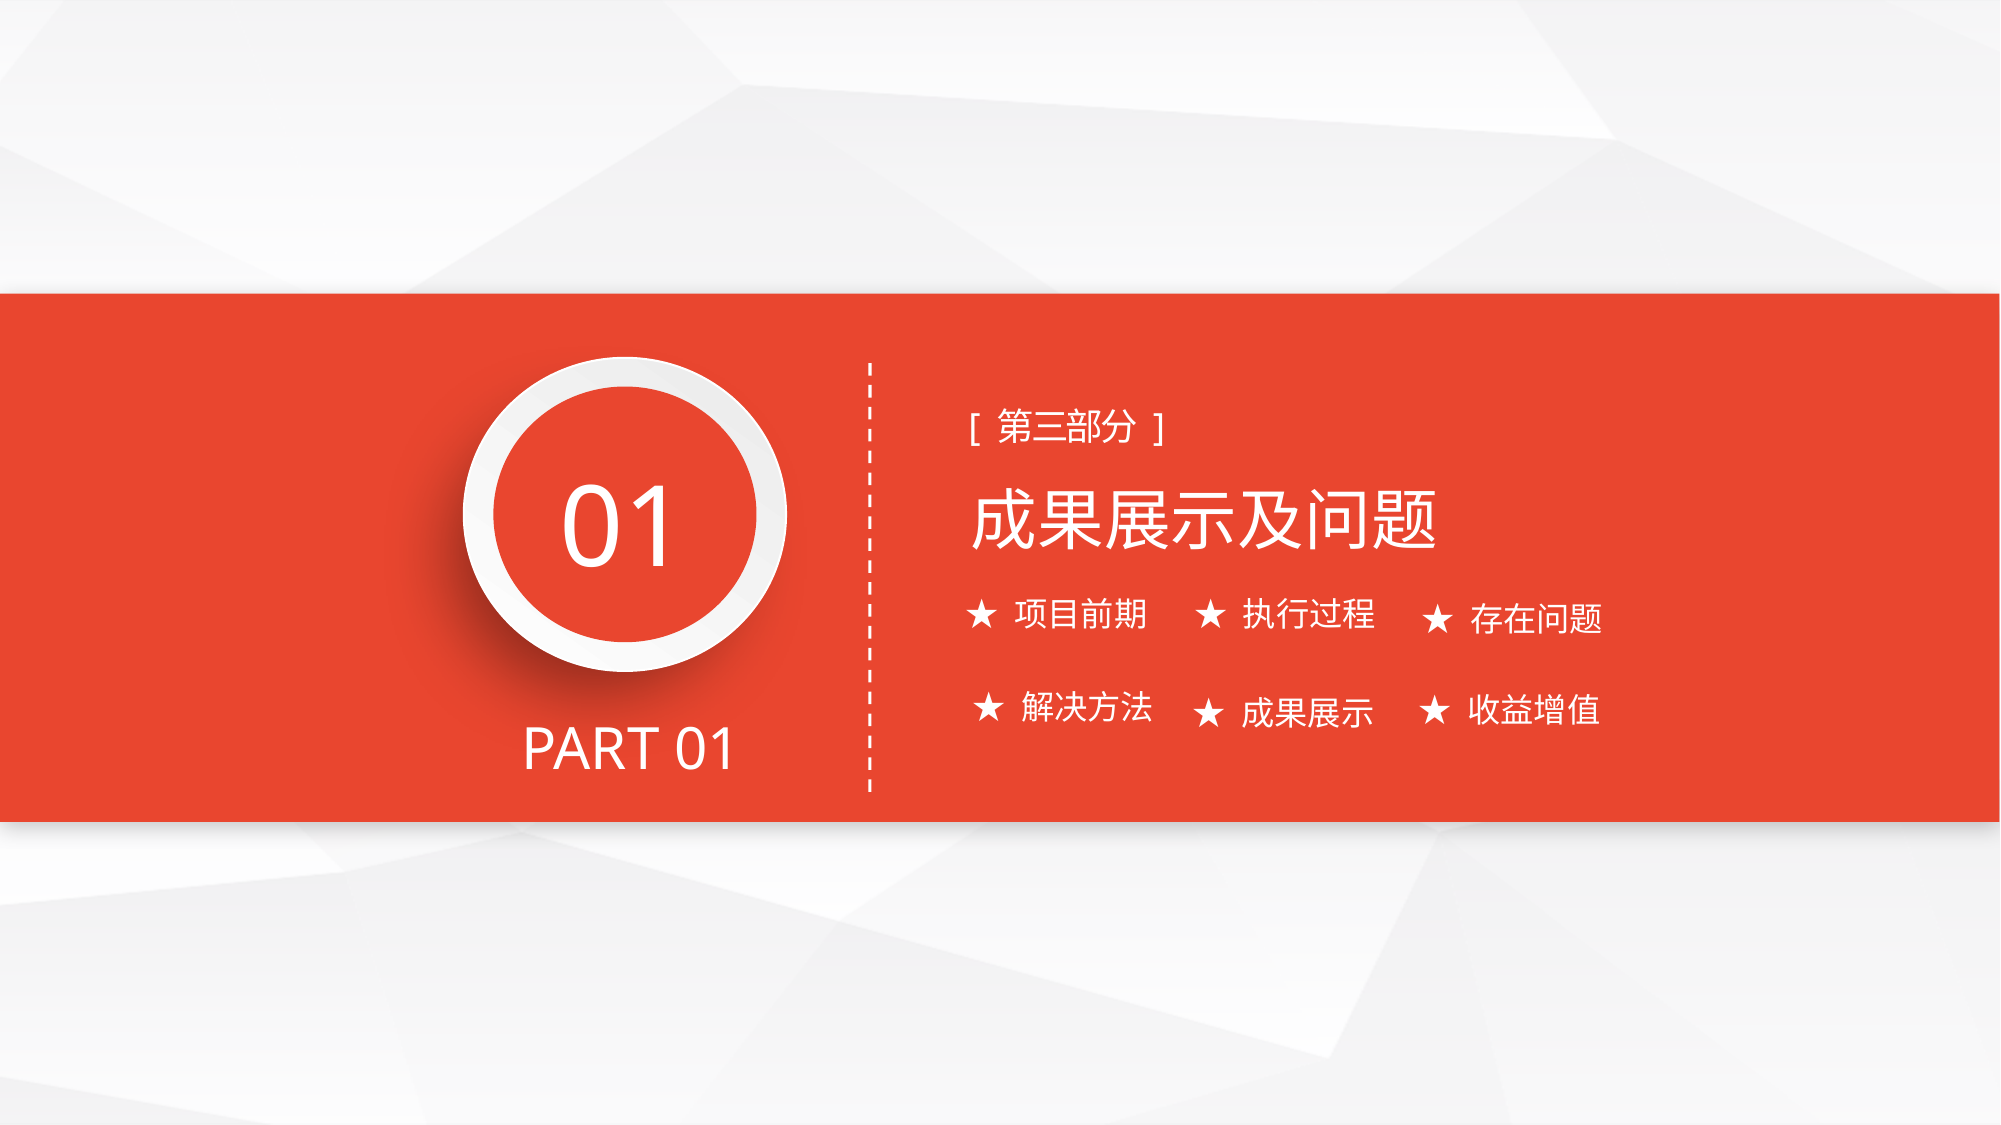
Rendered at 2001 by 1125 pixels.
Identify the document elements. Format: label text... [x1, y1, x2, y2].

picture [0, 0, 2001, 1125]
text_box [ 第三部分 ] [955, 396, 1291, 455]
text_box ★ 收益增值 [1405, 682, 1662, 736]
text_box [0, 293, 2000, 823]
text_box 成果展示及问题 [957, 471, 1461, 565]
text_box ★ 成果展示 [1179, 685, 1395, 740]
text_box ★ 解决方法 [959, 679, 1175, 733]
text_box PART 01 [463, 704, 800, 788]
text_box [463, 357, 786, 671]
text_box ★ 项目前期 [952, 586, 1178, 640]
text_box ★ 存在问题 [1408, 591, 1633, 645]
text_box ★ 执行过程 [1181, 586, 1397, 640]
